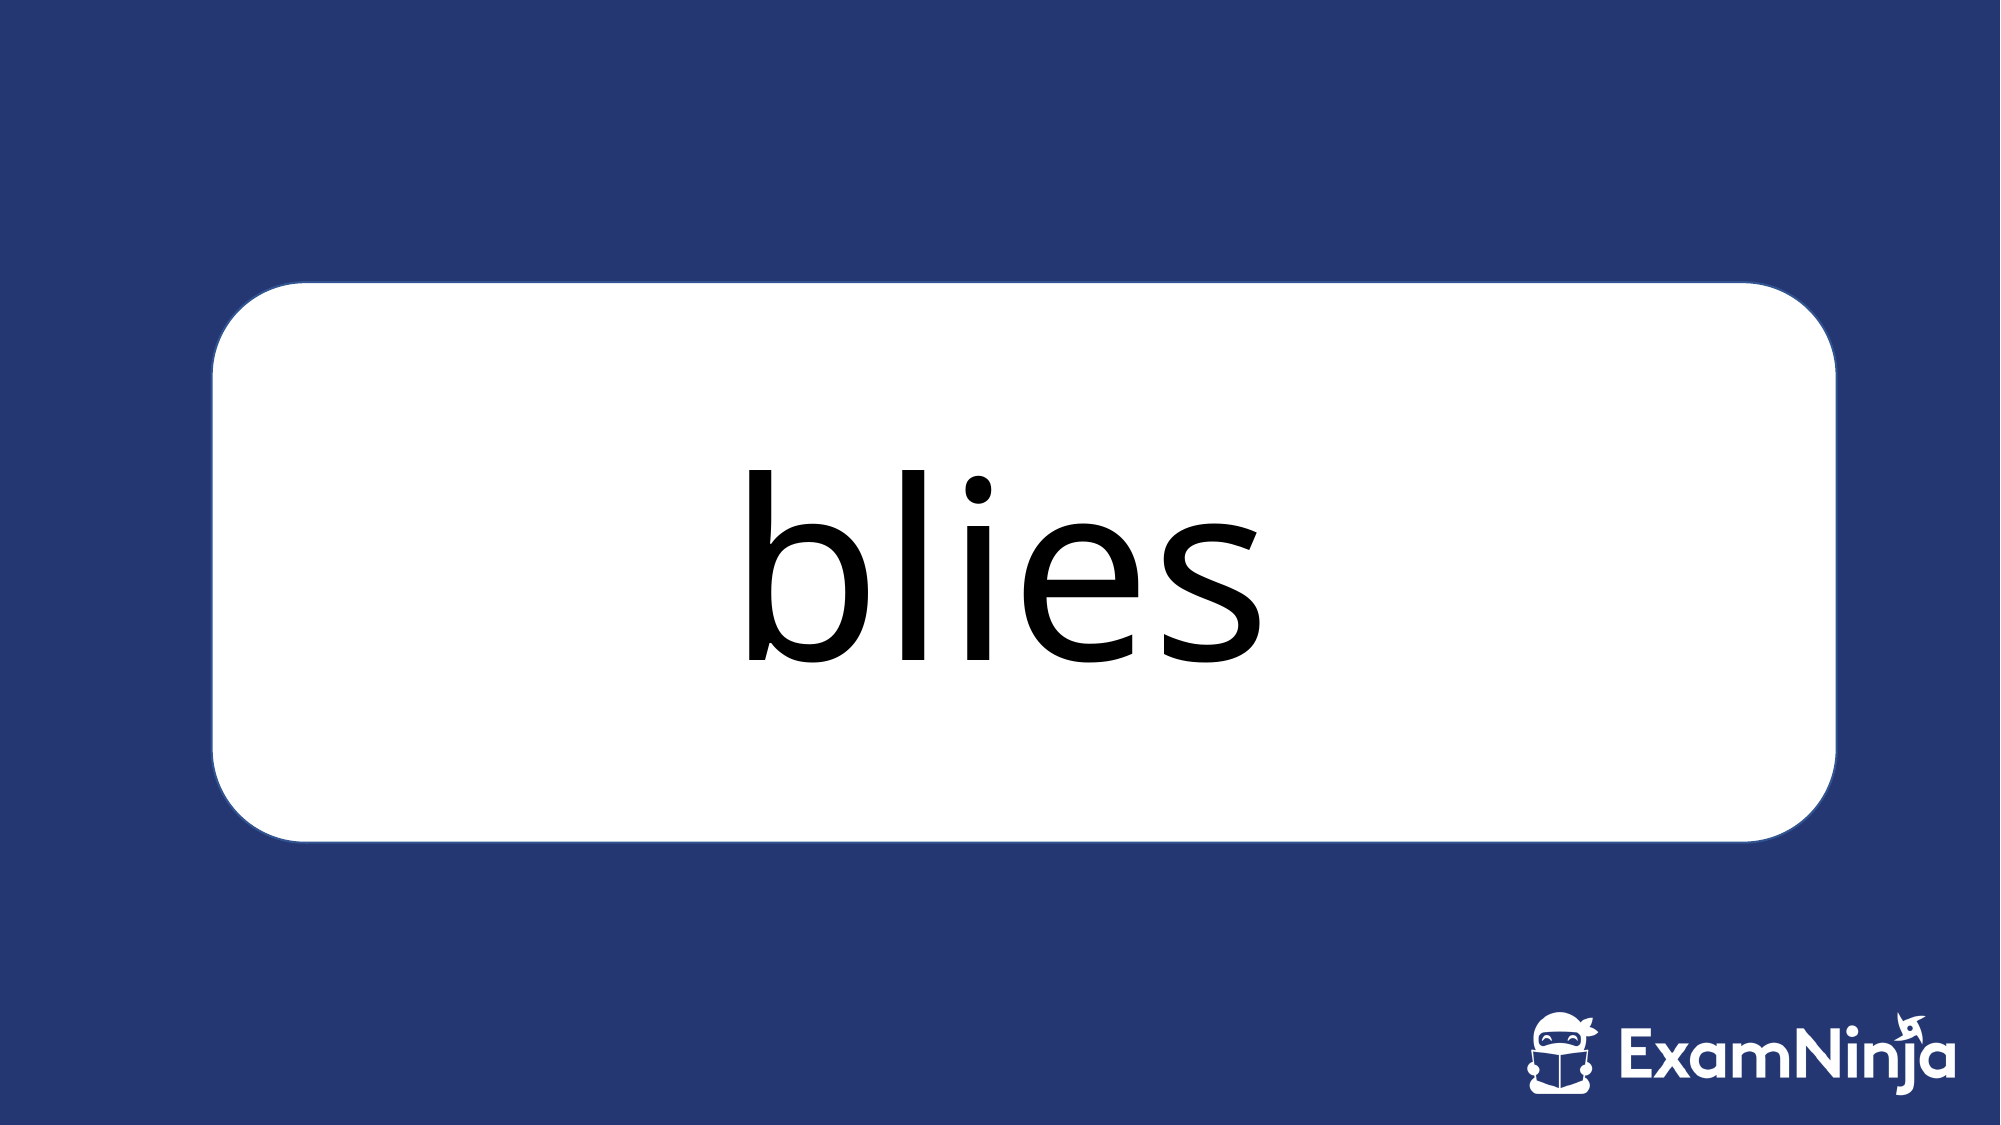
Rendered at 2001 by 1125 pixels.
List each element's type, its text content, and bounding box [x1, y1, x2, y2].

text_box blies [143, 403, 1857, 719]
text_box [210, 281, 1838, 403]
text_box [210, 719, 1838, 844]
picture [1501, 1003, 1979, 1102]
